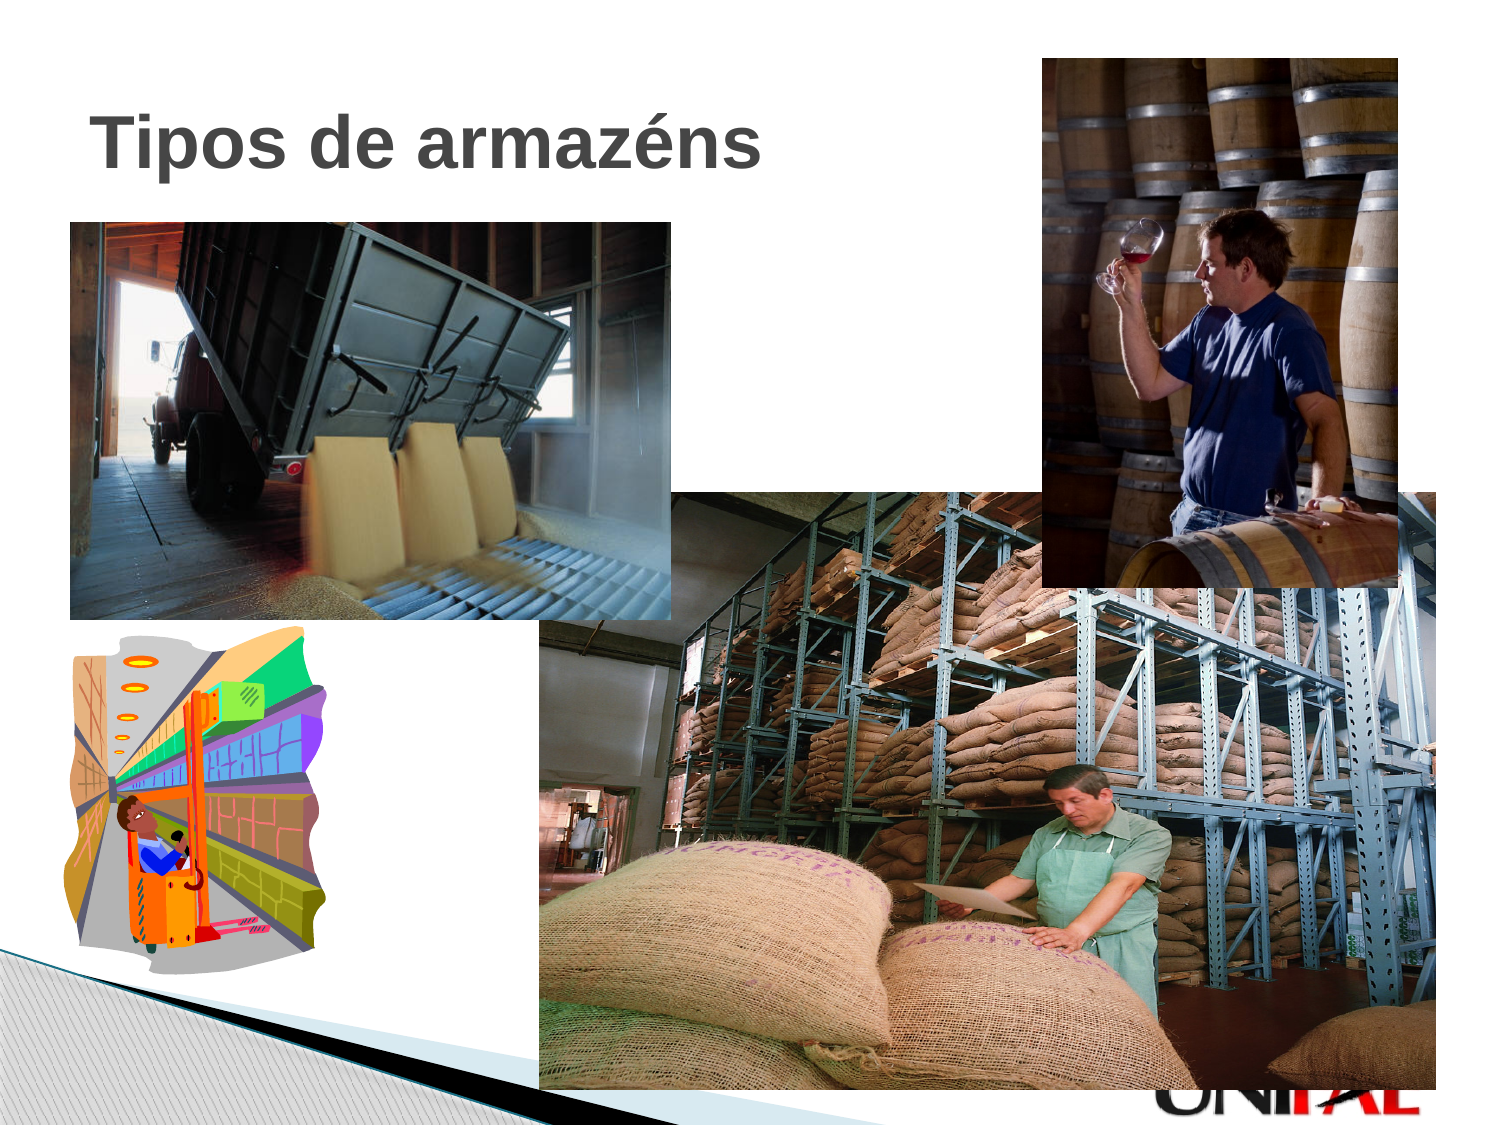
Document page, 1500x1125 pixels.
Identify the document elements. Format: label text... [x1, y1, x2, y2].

title Tipos de armazéns [75, 45, 1425, 233]
picture [58, 58, 1436, 1118]
